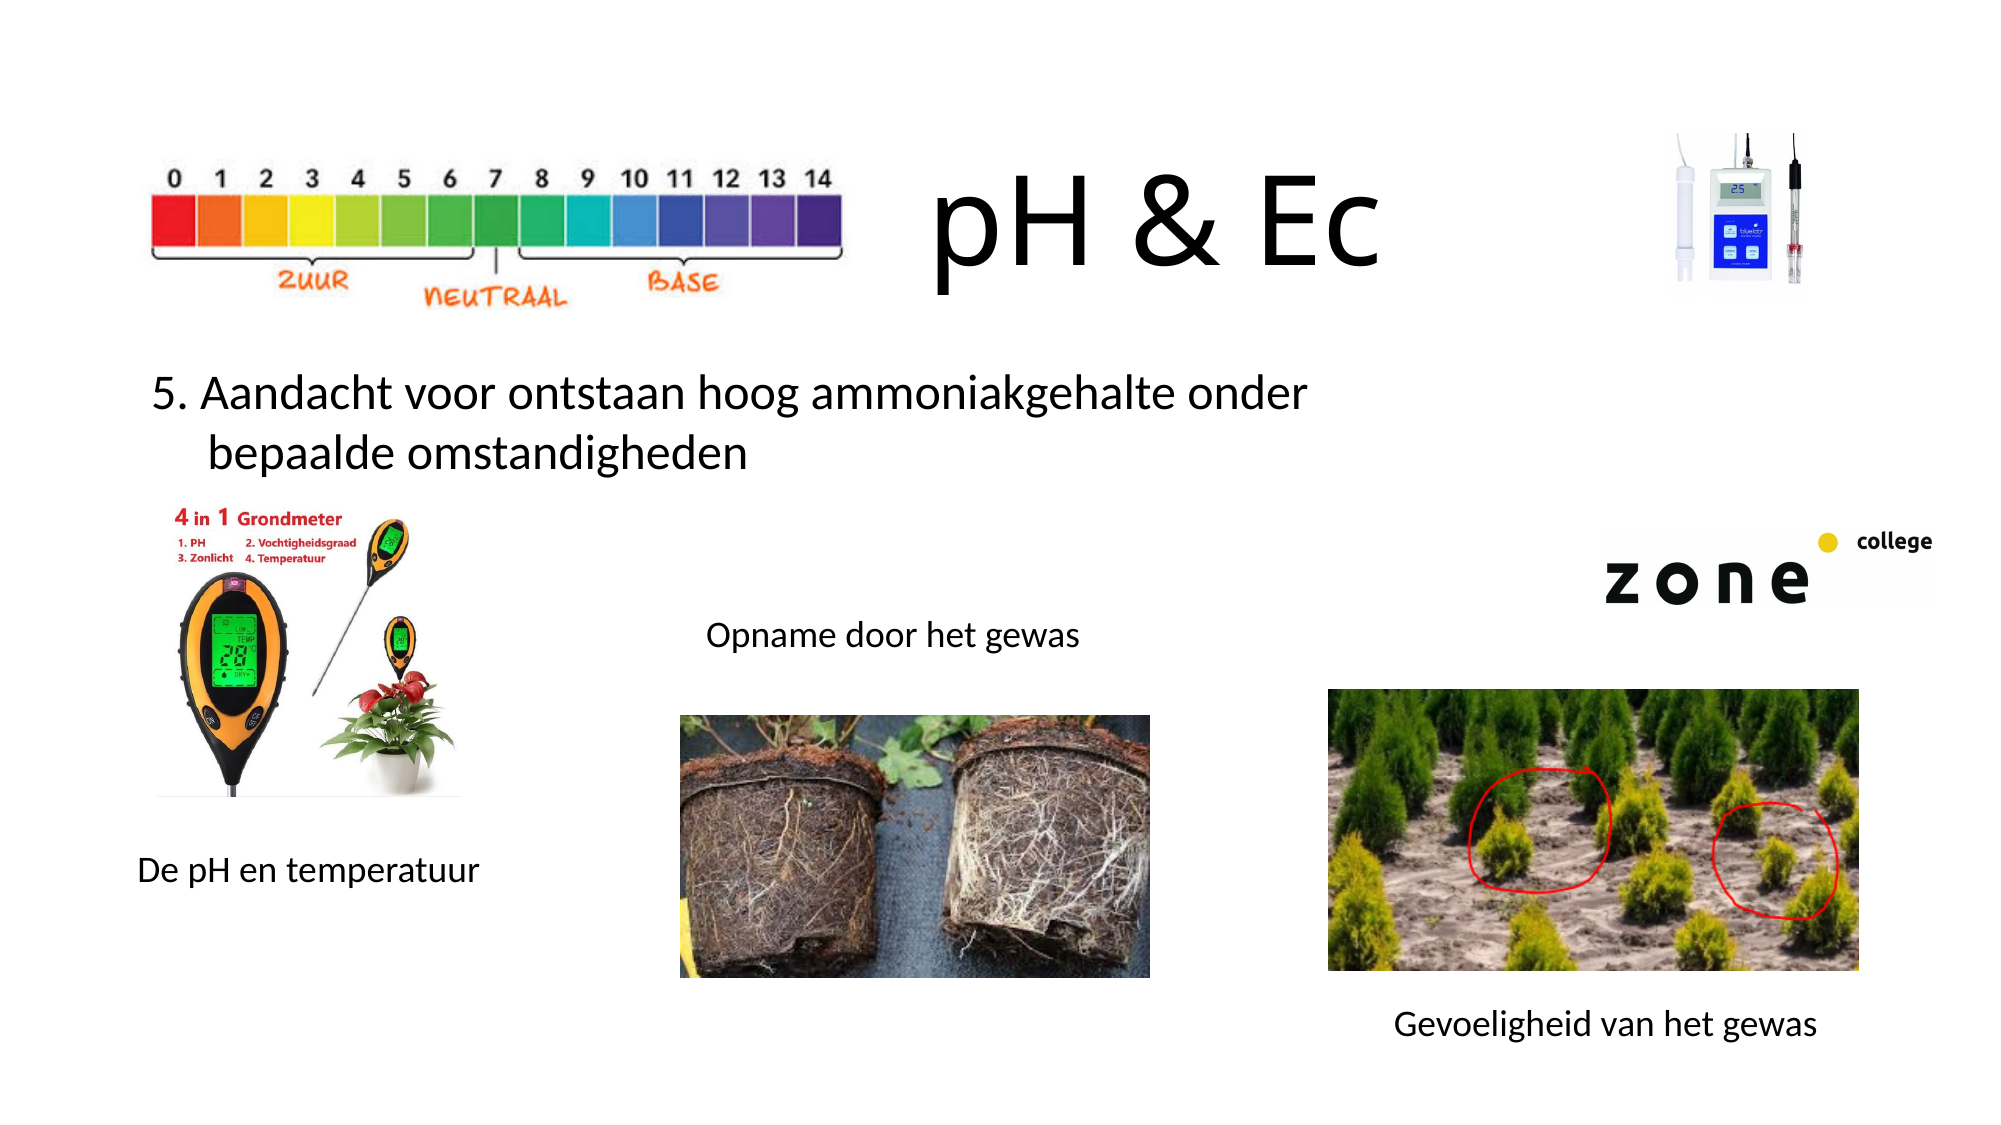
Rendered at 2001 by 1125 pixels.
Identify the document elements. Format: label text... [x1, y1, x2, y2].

picture [1327, 689, 1859, 971]
text_box pH & Ec [912, 133, 1399, 298]
picture [1606, 531, 1932, 605]
picture [680, 715, 1150, 978]
picture [136, 147, 860, 318]
text_box Gevoeligheid van het gewas [1379, 991, 1834, 1052]
text_box De pH en temperatuur [122, 837, 496, 898]
picture [157, 507, 462, 797]
text_box Opname door het gewas [691, 602, 1096, 663]
text_box 5. Aandacht voor ontstaan hoog ammoniakgehalte onder bepaalde omstandigheden [136, 352, 1371, 488]
picture [1654, 133, 1821, 299]
